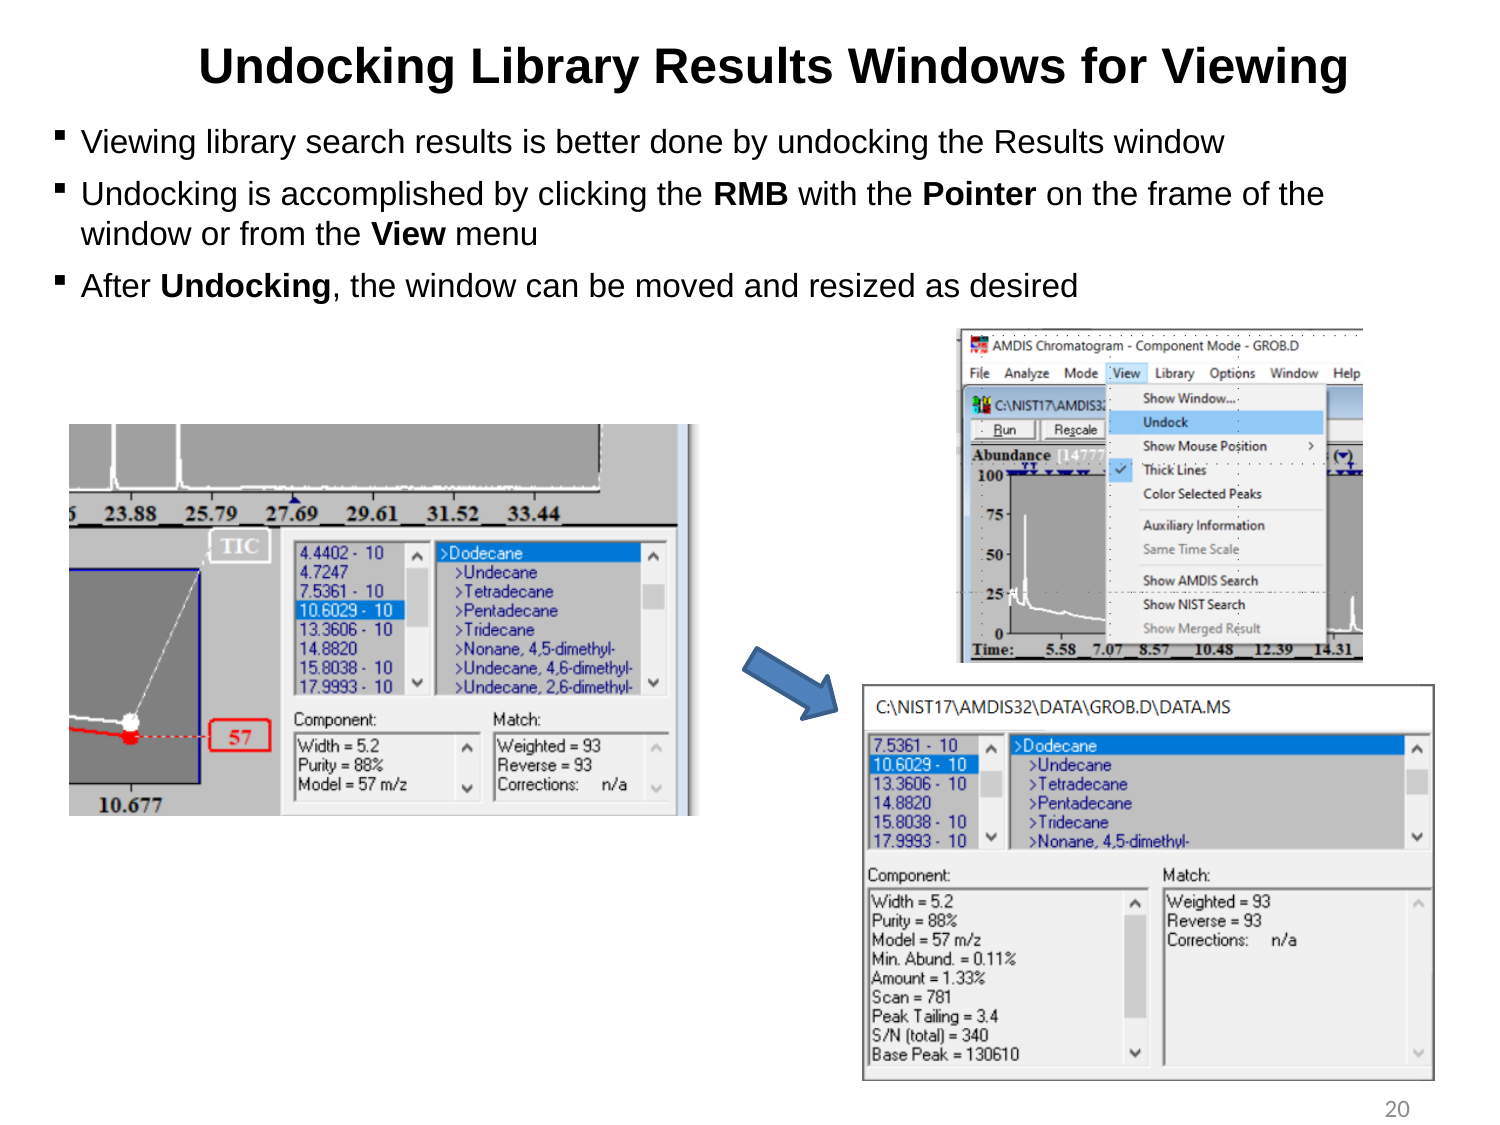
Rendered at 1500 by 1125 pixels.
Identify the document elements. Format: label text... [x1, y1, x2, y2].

picture [69, 424, 701, 816]
text_box [741, 646, 839, 721]
picture [862, 684, 1435, 1081]
text_box Undocking Library Results Windows for Viewing [183, 25, 1366, 101]
picture [956, 328, 1363, 663]
text_box Viewing library search results is better done by undocking the Results window Undocking is accomplished by clicking the RMB with the Pointer on the frame of the window or from the View menu After Undocking, the window can be moved and resized as desired [37, 112, 1450, 312]
slide_number 20 [1074, 1089, 1425, 1125]
